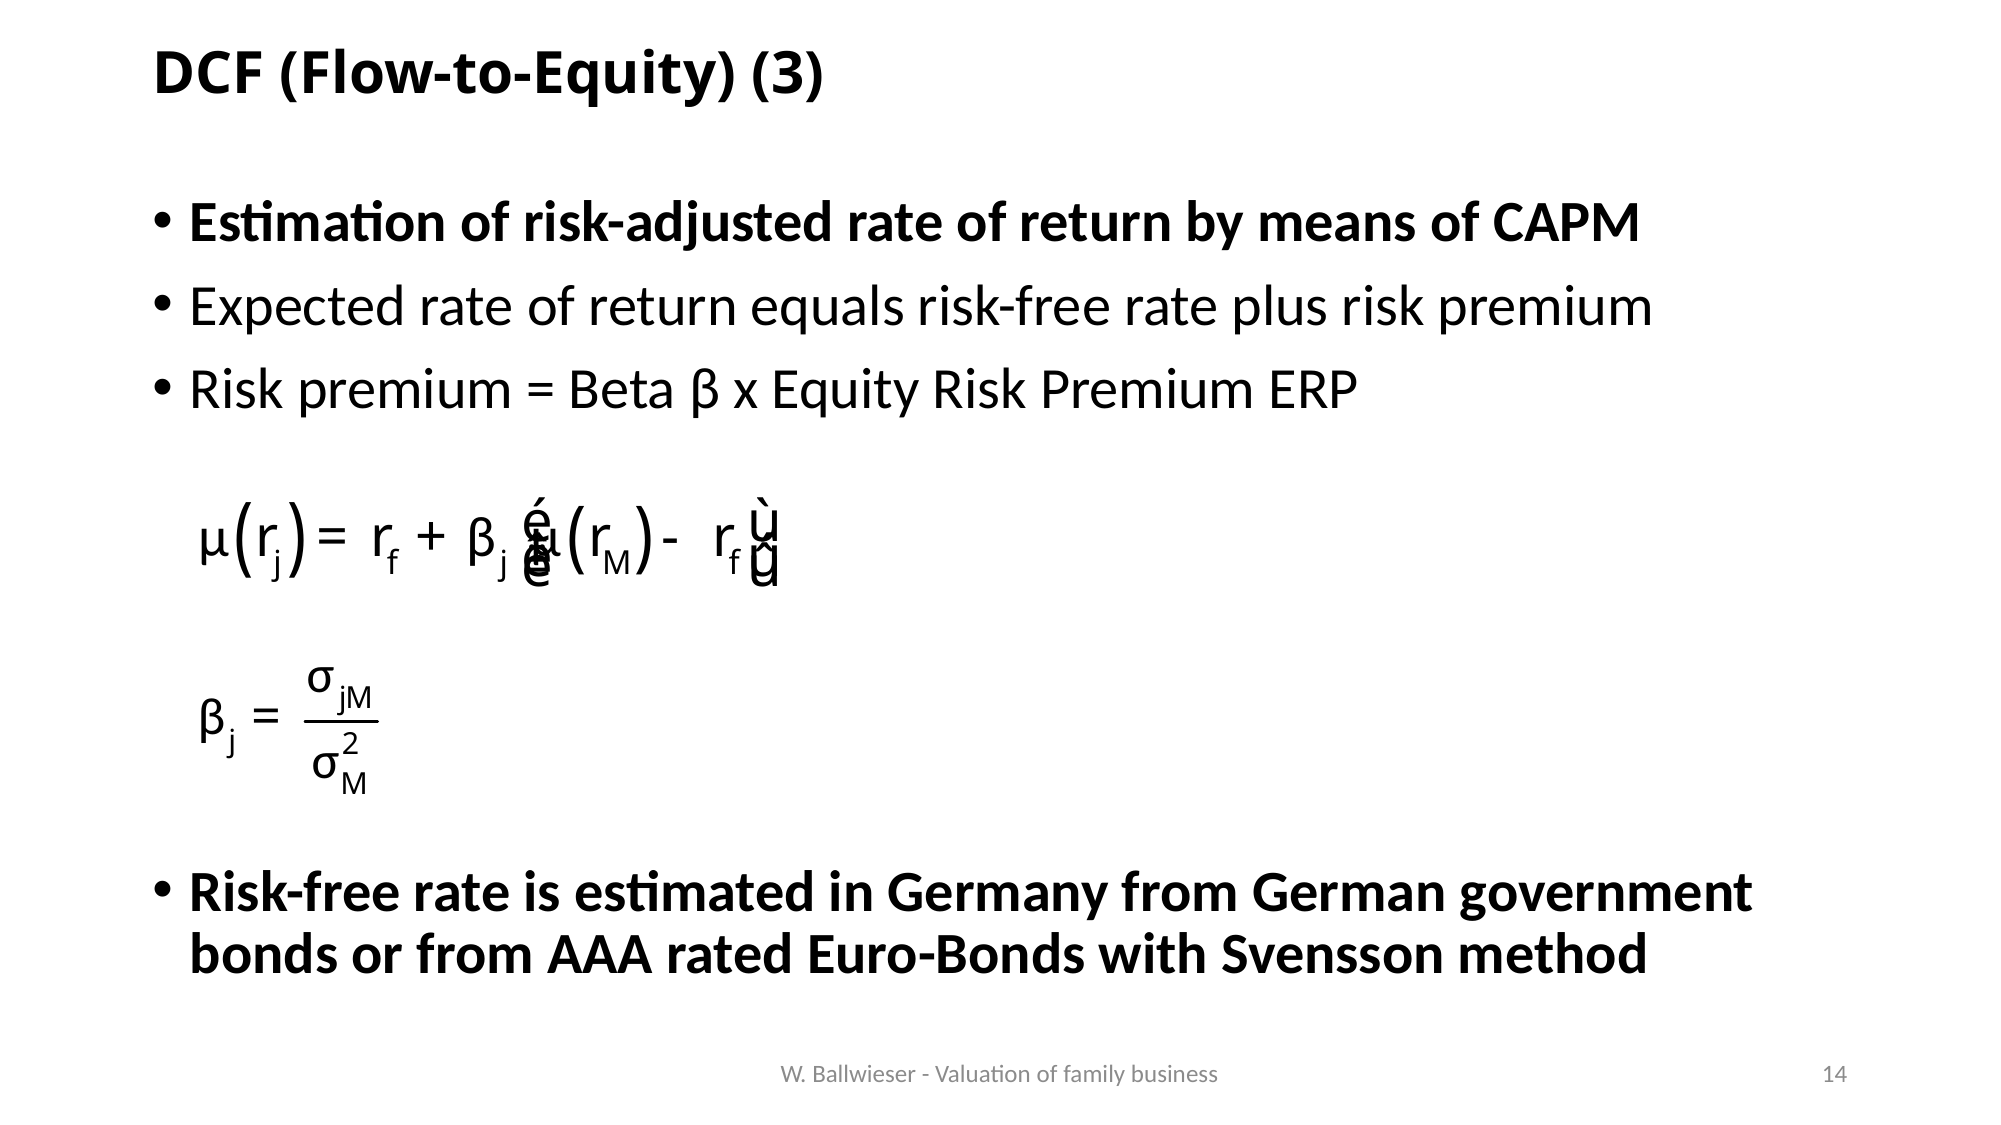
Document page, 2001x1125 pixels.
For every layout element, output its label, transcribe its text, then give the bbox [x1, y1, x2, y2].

footer W. Ballwieser - Valuation of family business [662, 1042, 1338, 1103]
list Estimation of risk-adjusted rate of return by means of CAPM Expected rate of return equals risk-free rate plus risk premium Risk premium = Beta β x Equity Risk Premium ERP Risk-free rate is estimated in Germany from German government bonds or from AAA rated Euro-Bonds with Svensson method [137, 183, 1863, 1014]
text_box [192, 634, 392, 807]
slide_number 14 [1412, 1042, 1863, 1103]
title DCF (Flow-to-Equity) (3) [137, 0, 1863, 149]
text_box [192, 484, 769, 599]
